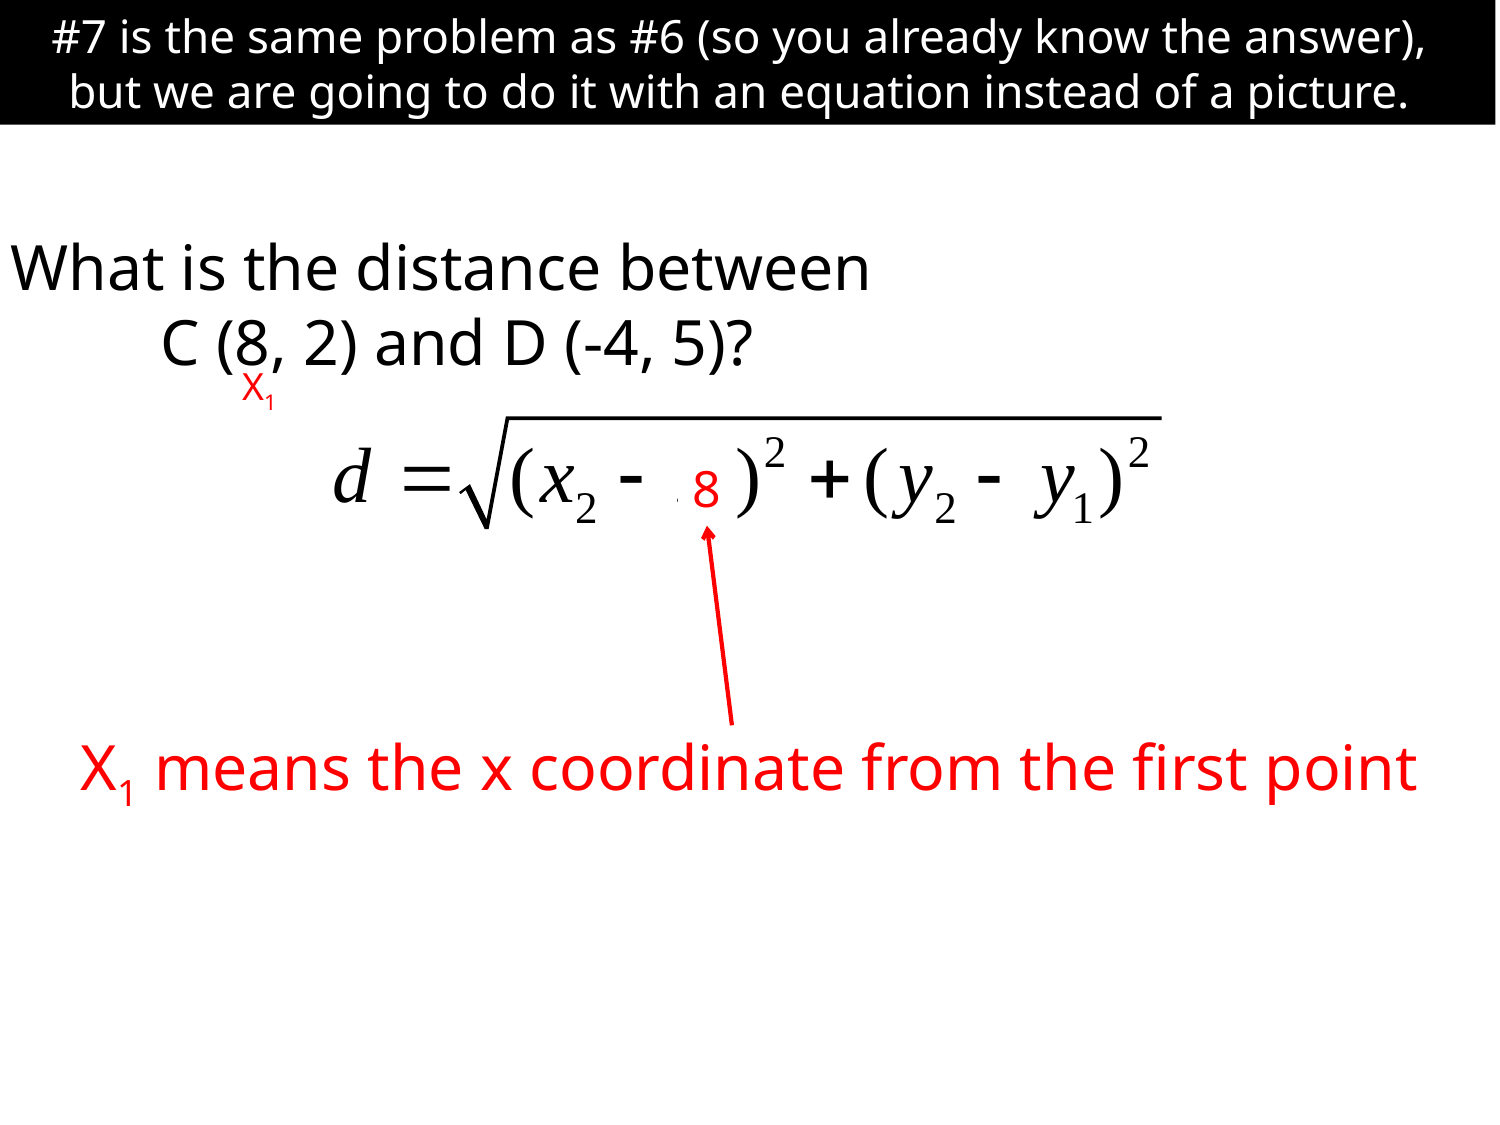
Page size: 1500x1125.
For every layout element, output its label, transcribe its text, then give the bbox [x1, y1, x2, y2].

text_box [320, 399, 1180, 759]
text_box #7 is the same problem as #6 (so you already know the answer), but we are going to do it with an equation instead of a picture. [0, 0, 1496, 125]
text_box X1 [227, 355, 292, 422]
text_box X1 means the x coordinate from the first point [0, 720, 1500, 821]
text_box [706, 525, 733, 726]
text_box What is the distance between C (8, 2) and D (-4, 5)? [0, 220, 1496, 386]
